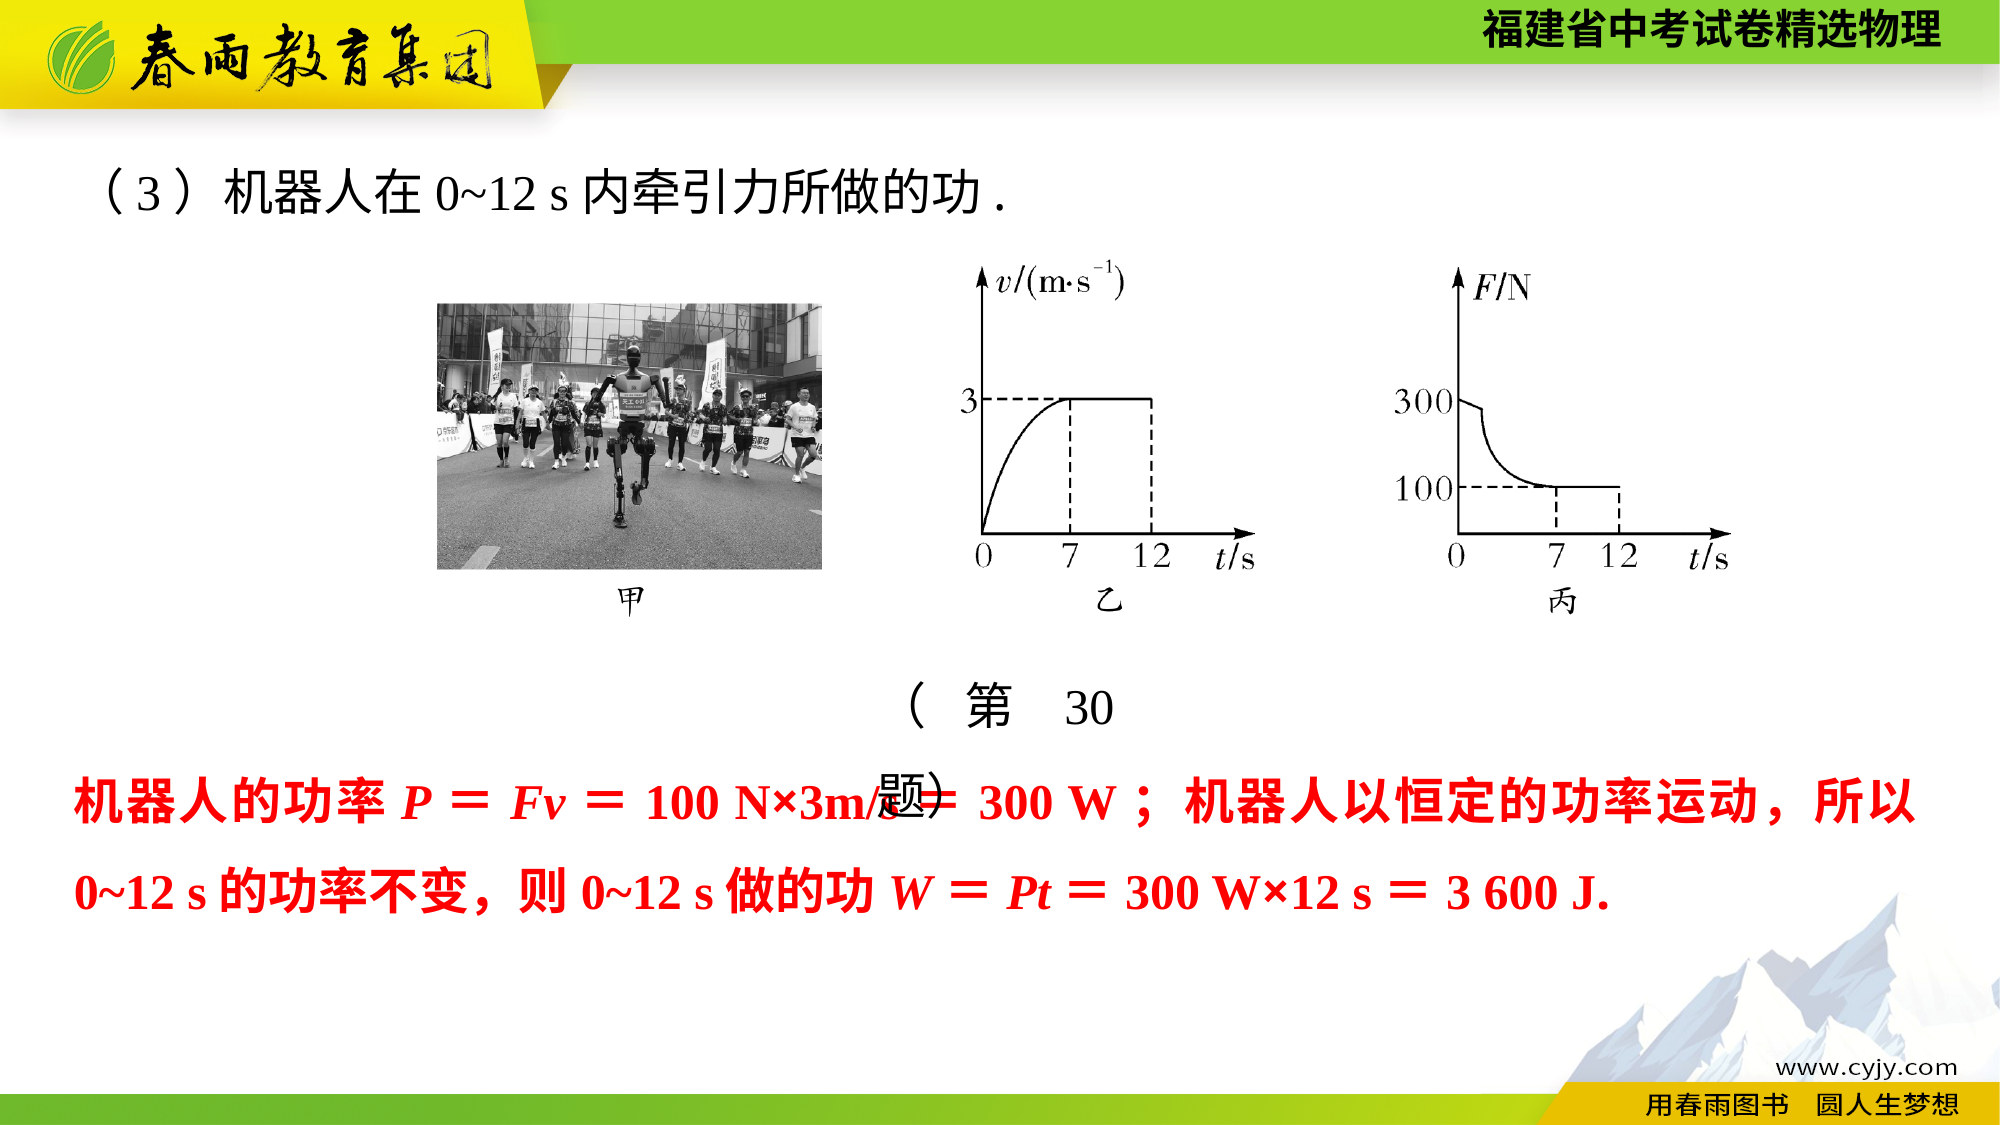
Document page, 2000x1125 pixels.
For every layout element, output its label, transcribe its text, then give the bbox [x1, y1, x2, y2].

text_box （第30题） [861, 637, 1142, 742]
text_box 机器人的功率P＝Fv＝100 N×3m/s＝300 W；机器人以恒定的功率运动，所以0~12 s的功率不变，则0~12 s做的功W＝Pt＝300 W×12 s＝3 600 J. [59, 731, 1944, 927]
list （3）机器人在0~12 s内牵引力所做的功. [59, 122, 1944, 229]
picture [0, 0, 2000, 1125]
